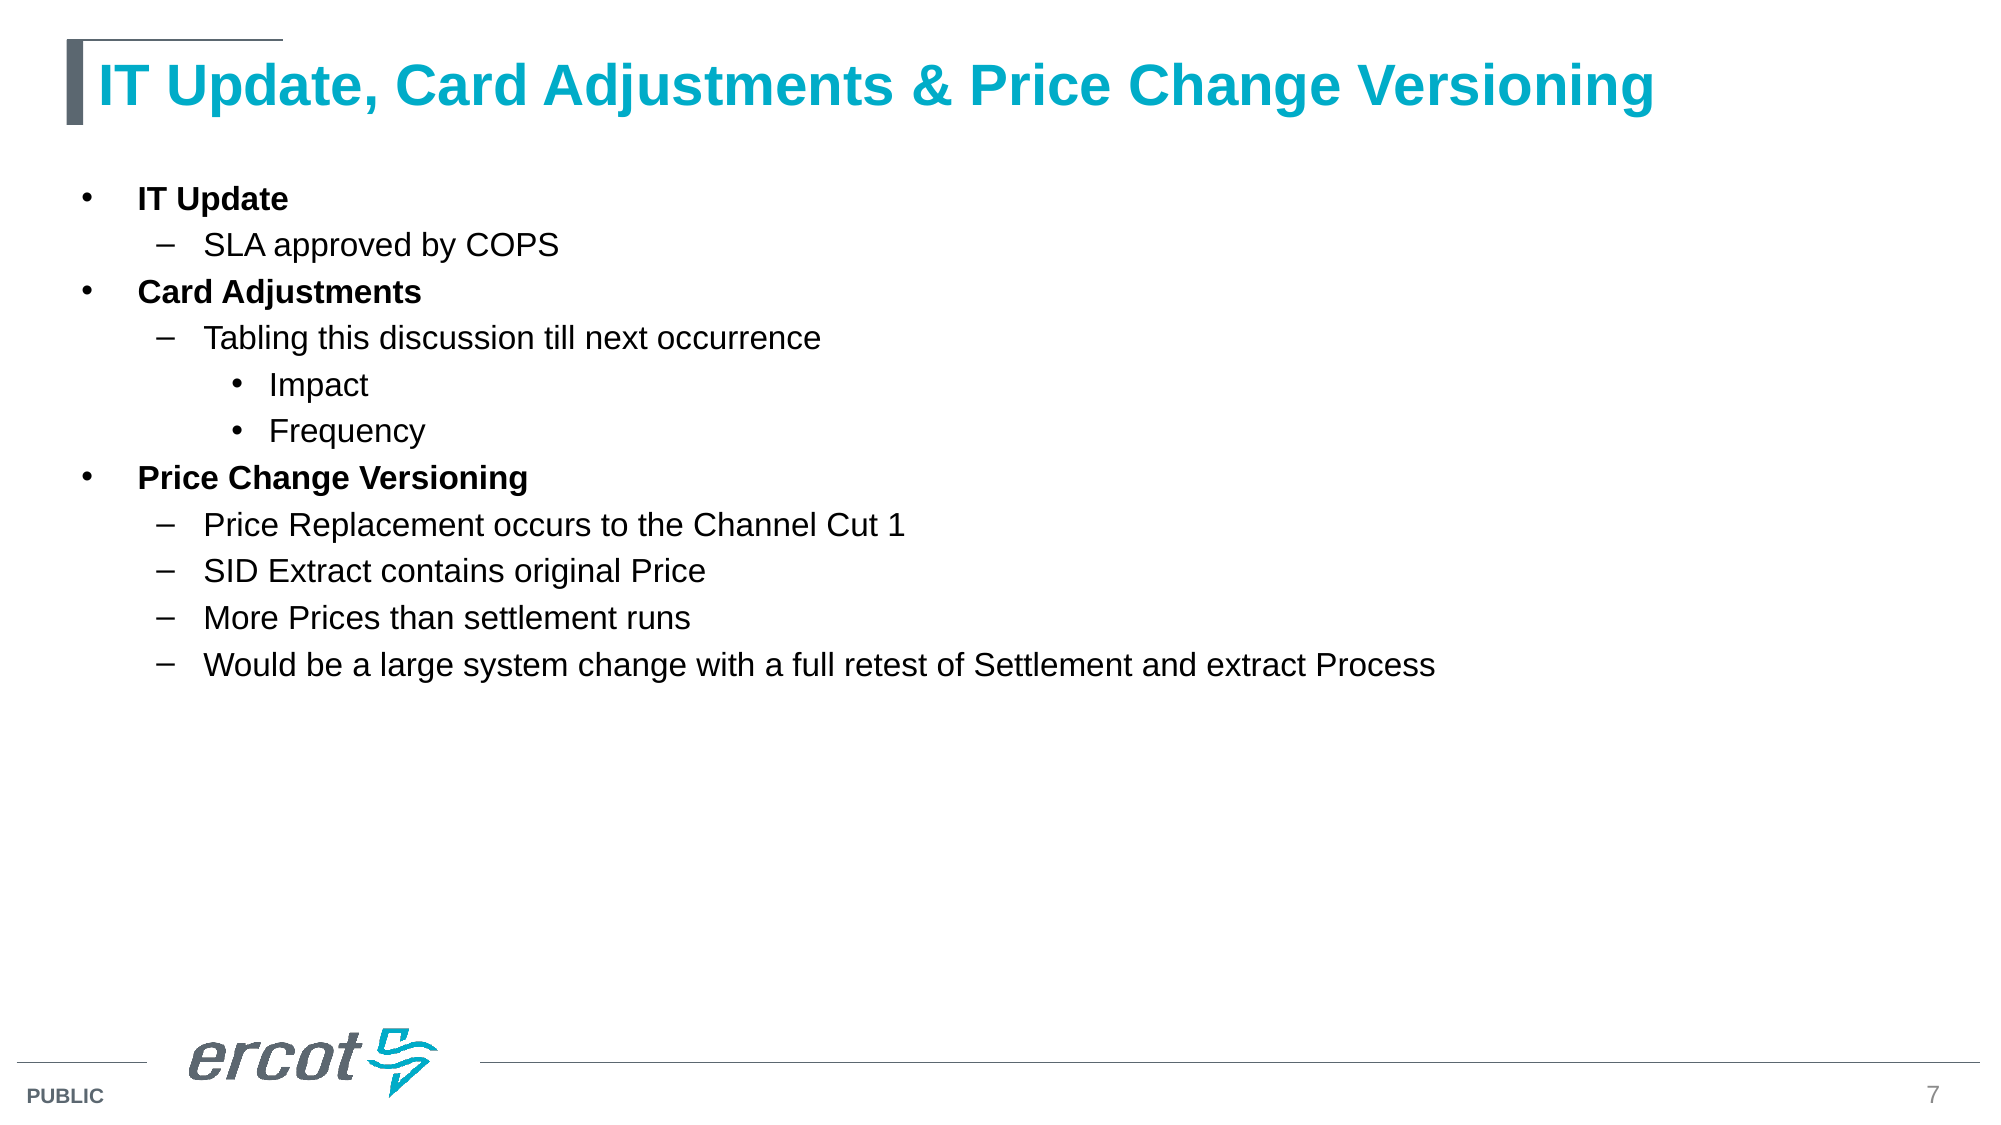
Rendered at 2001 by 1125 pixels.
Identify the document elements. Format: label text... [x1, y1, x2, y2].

title IT Update, Card Adjustments & Price Change Versioning [83, 39, 1934, 161]
list IT Update SLA approved by COPS Card Adjustments Tabling this discussion till next occurrence Impact Frequency Price Change Versioning Price Replacement occurs to the Channel Cut 1 SID Extract contains original Price More Prices than settlement runs Would be a large system change with a full retest of Settlement and extract Process [66, 169, 1934, 972]
picture [183, 1024, 442, 1100]
slide_number 7 [1883, 1076, 1984, 1112]
